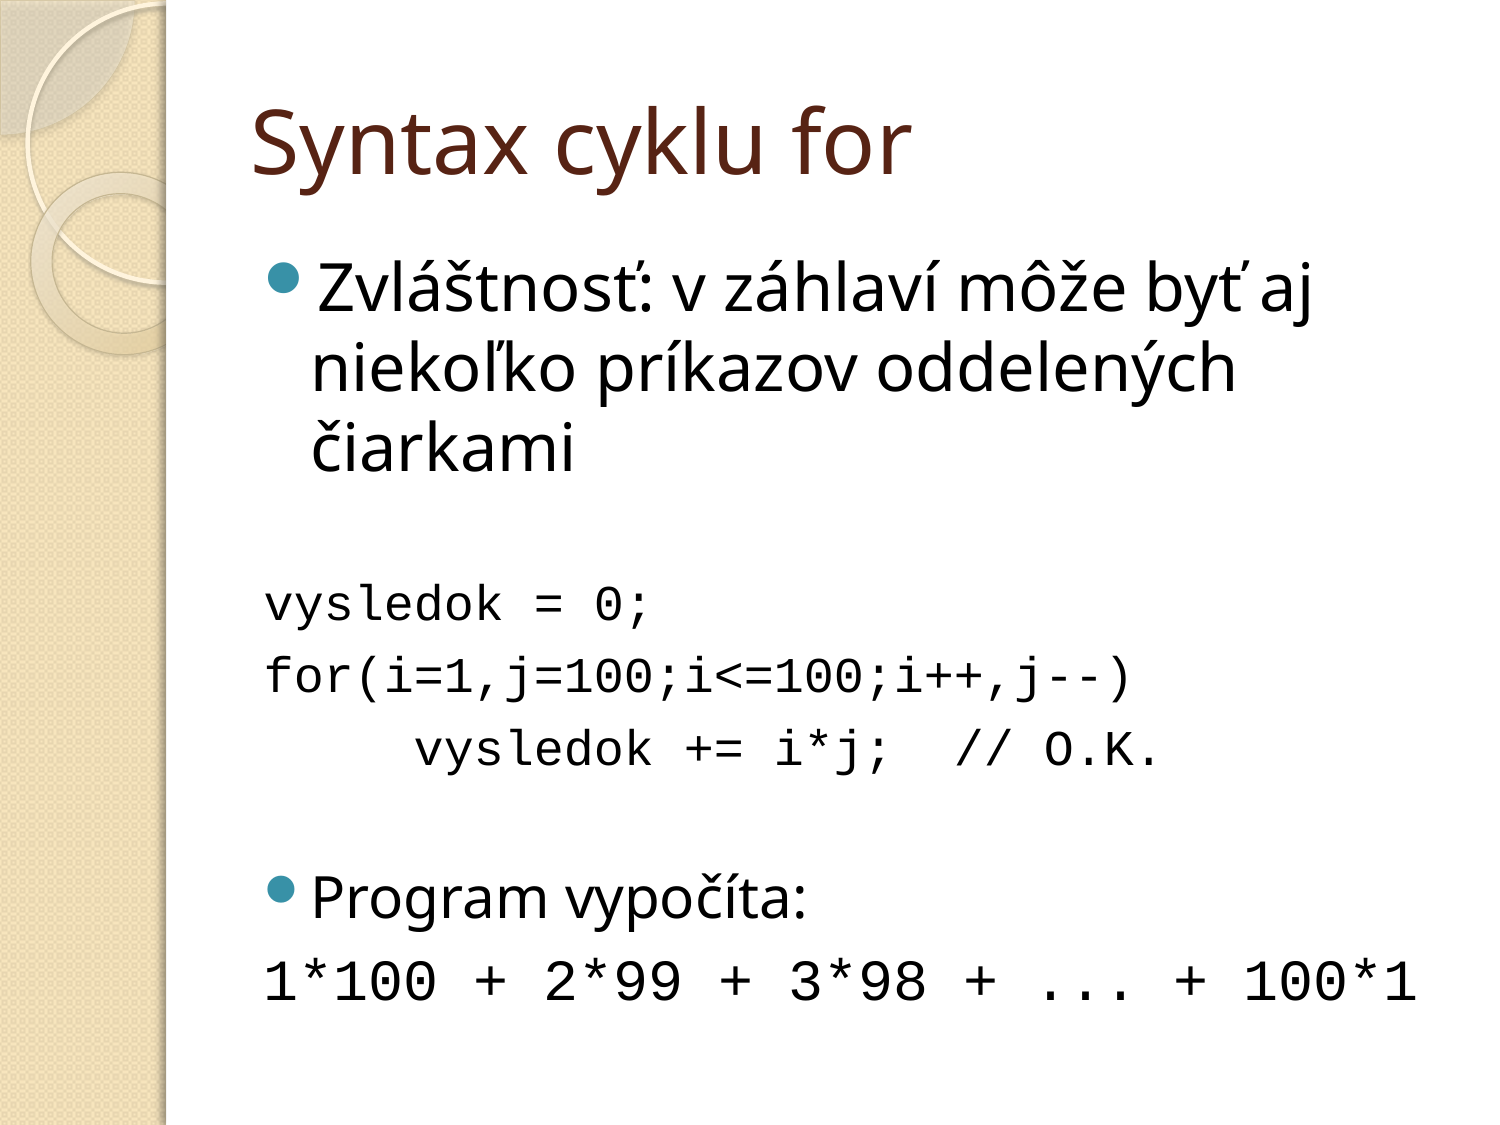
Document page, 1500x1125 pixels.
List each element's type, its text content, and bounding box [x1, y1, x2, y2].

list Zvláštnosť: v záhlaví môže byť aj niekoľko príkazov oddelených čiarkami vysledok = 0; for(i=1,j=100;i<=100;i++,j--) vysledok += i*j; // O.K. Program vypočíta: 1*100 + 2*99 + 3*98 + ... + 100*1 [235, 237, 1466, 1025]
title Syntax cyklu for [235, 45, 1466, 233]
